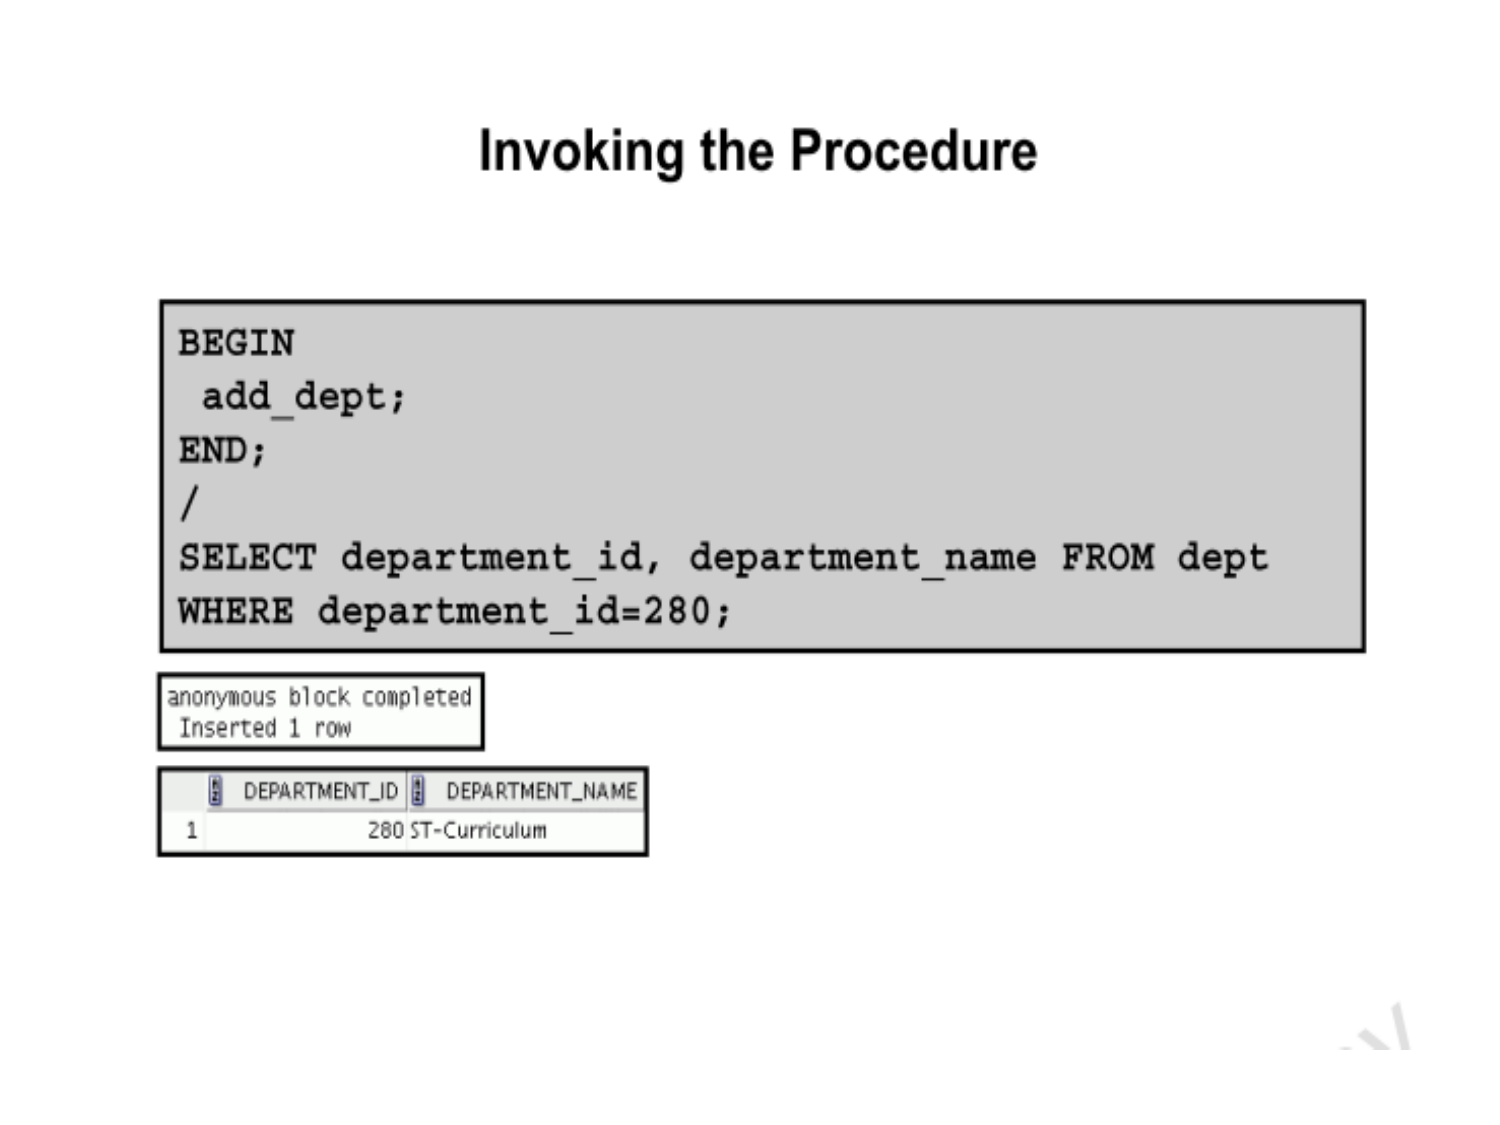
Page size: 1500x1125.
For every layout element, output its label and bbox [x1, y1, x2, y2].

picture [74, 49, 1438, 1051]
